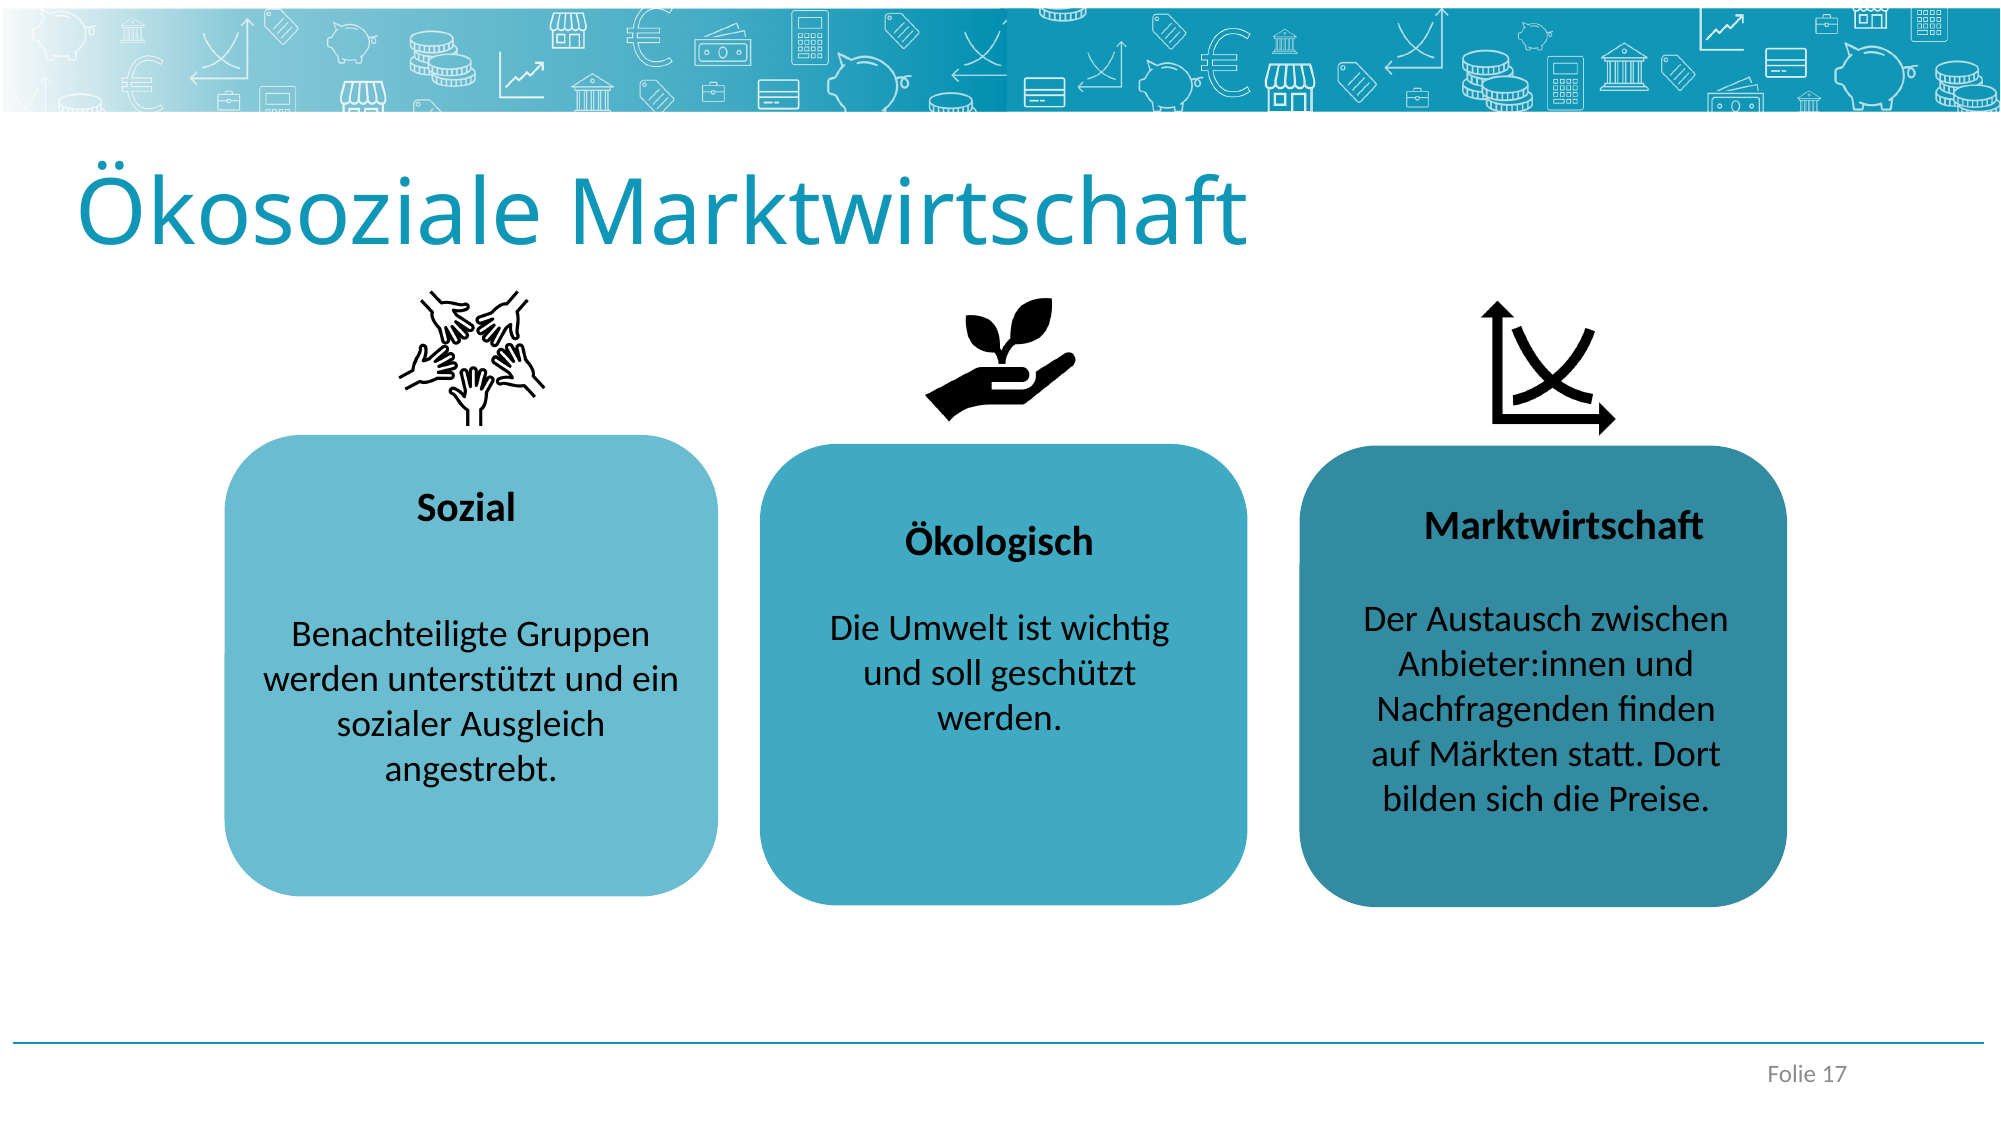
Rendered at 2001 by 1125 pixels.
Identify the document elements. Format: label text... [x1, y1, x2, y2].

picture [970, 99, 974, 109]
picture [1468, 283, 1633, 448]
picture [1, 8, 964, 112]
title Ökosoziale Marktwirtschaft [60, 131, 1786, 298]
picture [394, 281, 549, 435]
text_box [759, 270, 1326, 906]
slide_number 17 [1412, 1042, 1863, 1103]
picture [1006, 8, 2001, 112]
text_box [224, 434, 719, 897]
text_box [1299, 445, 1845, 908]
